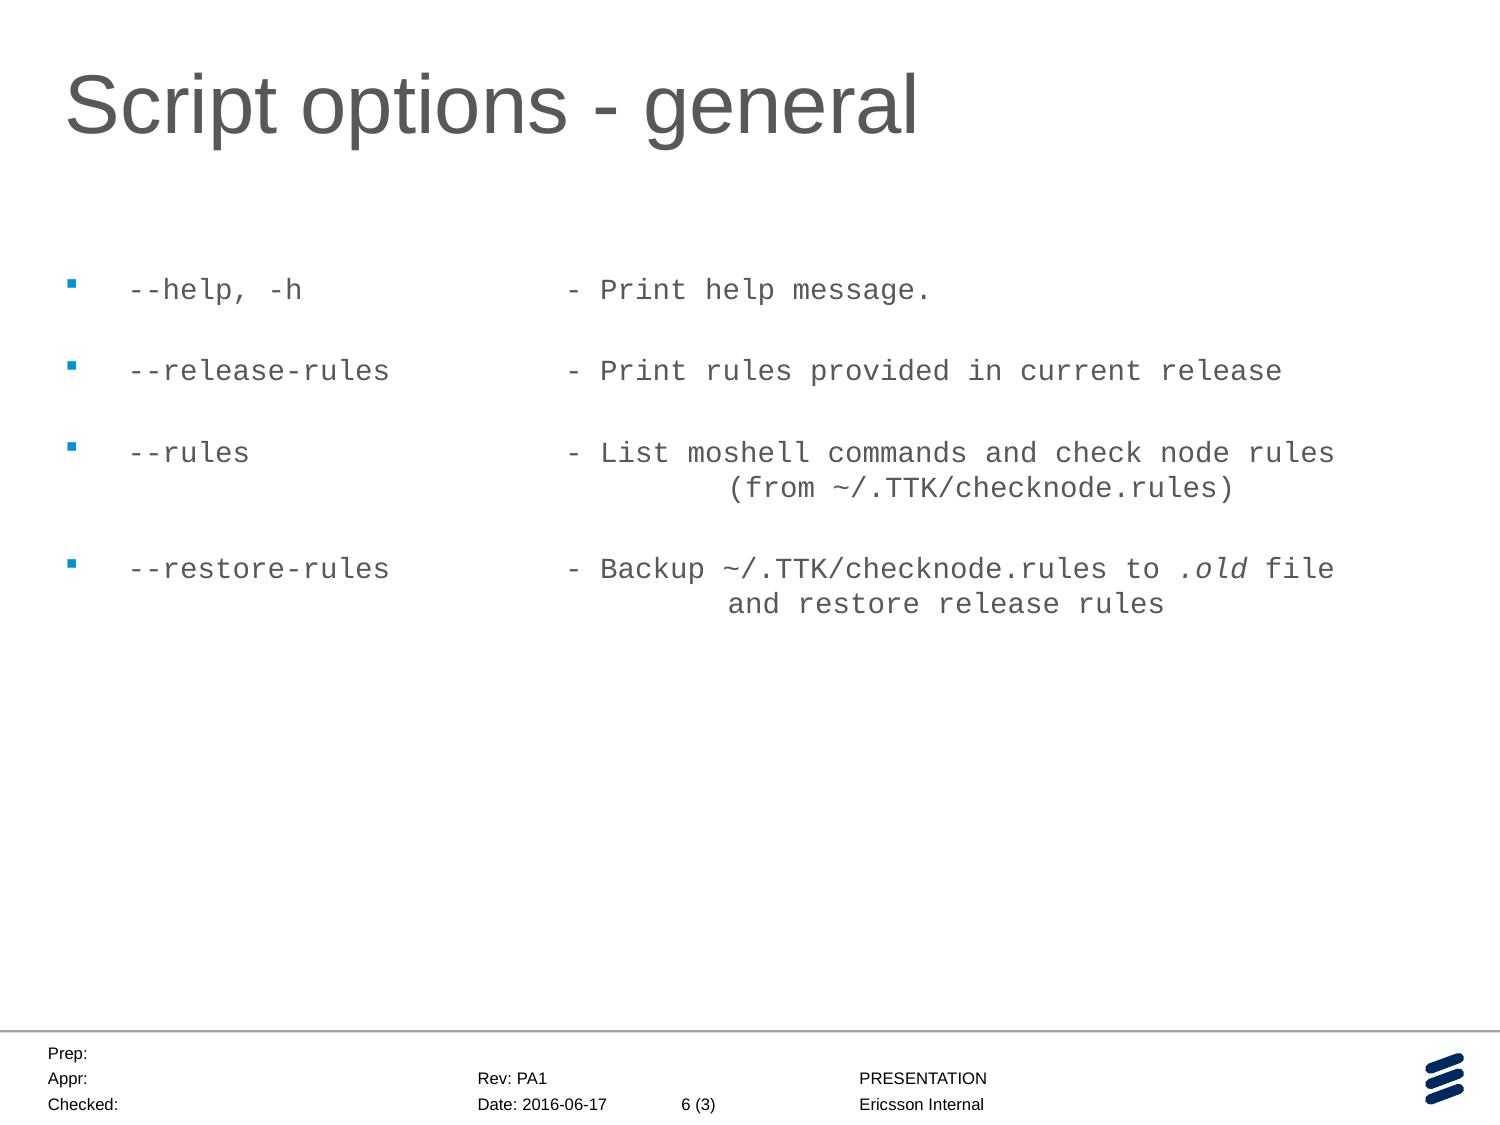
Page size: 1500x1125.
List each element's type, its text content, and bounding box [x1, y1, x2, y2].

list --help, -h - Print help message. --release-rules - Print rules provided in current release --rules - List moshell commands and check node rules (from ~/.TTK/checknode.rules) --restore-rules - Backup ~/.TTK/checknode.rules to .old file and restore release rules [49, 262, 1374, 1013]
title Script options - general [49, 49, 1375, 241]
